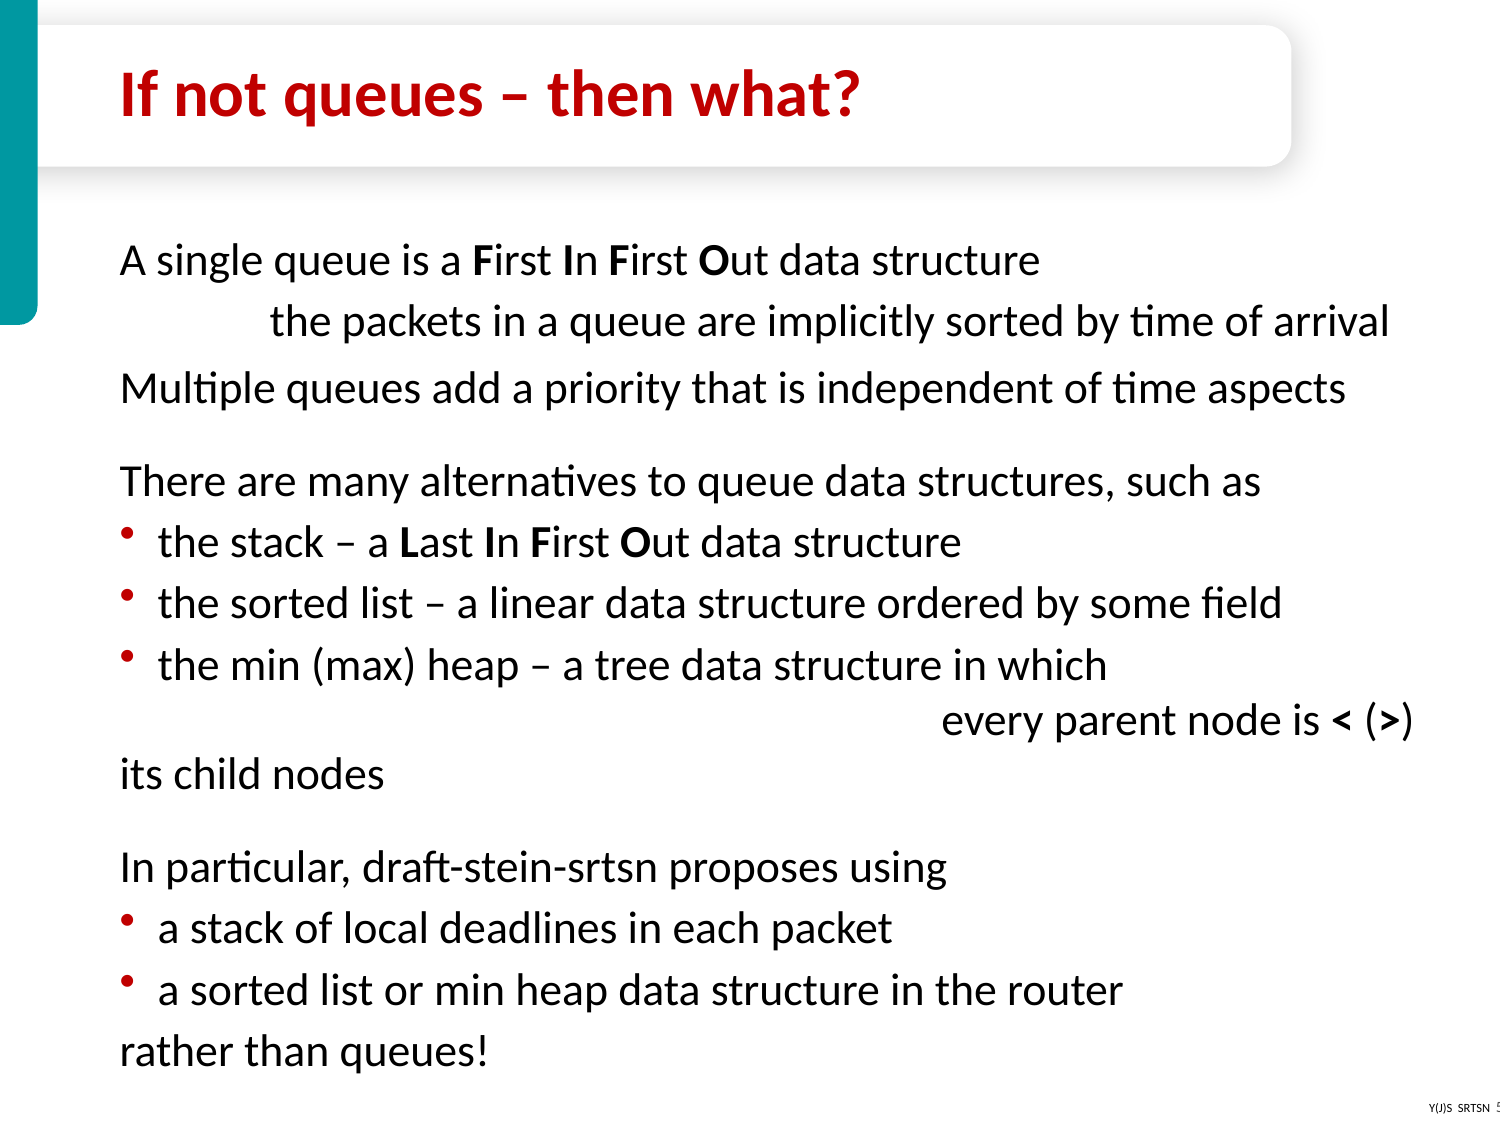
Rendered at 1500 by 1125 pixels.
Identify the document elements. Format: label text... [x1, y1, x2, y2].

list A single queue is a First In First Out data structure the packets in a queue are implicitly sorted by time of arrival Multiple queues add a priority that is independent of time aspects There are many alternatives to queue data structures, such as the stack – a Last In First Out data structure the sorted list – a linear data structure ordered by some field the min (max) heap – a tree data structure in which every parent node is < (>) its child nodes In particular, draft-stein-srtsn proposes using a stack of local deadlines in each packet a sorted list or min heap data structure in the router rather than queues! [104, 221, 1463, 1063]
title If not queues – then what? [104, 43, 1215, 149]
